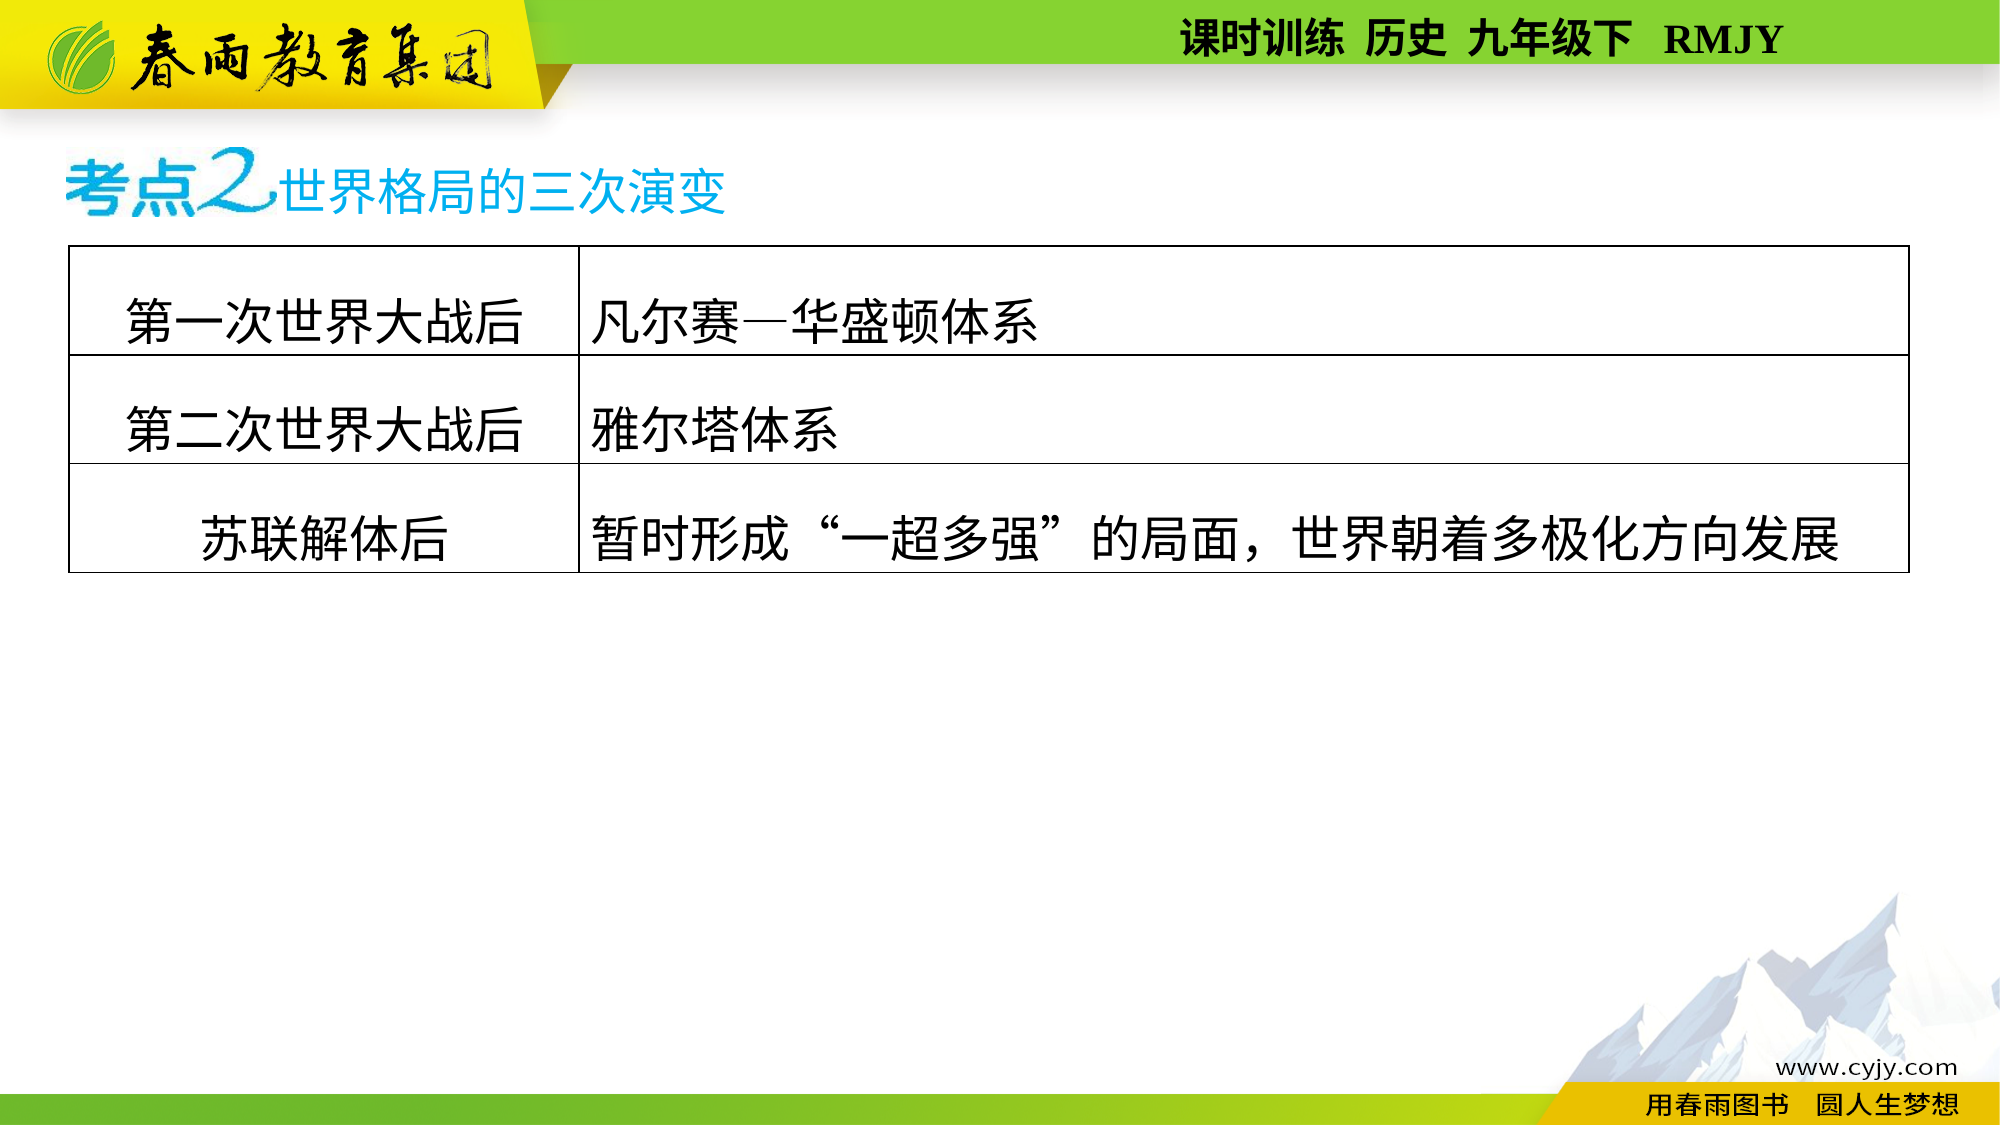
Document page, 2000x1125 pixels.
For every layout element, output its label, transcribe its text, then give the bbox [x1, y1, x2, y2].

table_header 第一次世界大战后 [70, 247, 578, 354]
table_cell 第二次世界大战后 [70, 356, 578, 463]
list 世界格局的三次演变 [59, 122, 1944, 217]
table_header 凡尔赛—华盛顿体系 [580, 247, 1908, 354]
table_cell 雅尔塔体系 [580, 356, 1908, 463]
picture [0, 0, 2000, 1125]
table_cell 暂时形成“一超多强”的局面，世界朝着多极化方向发展 [580, 464, 1908, 572]
table_cell 苏联解体后 [70, 464, 578, 572]
